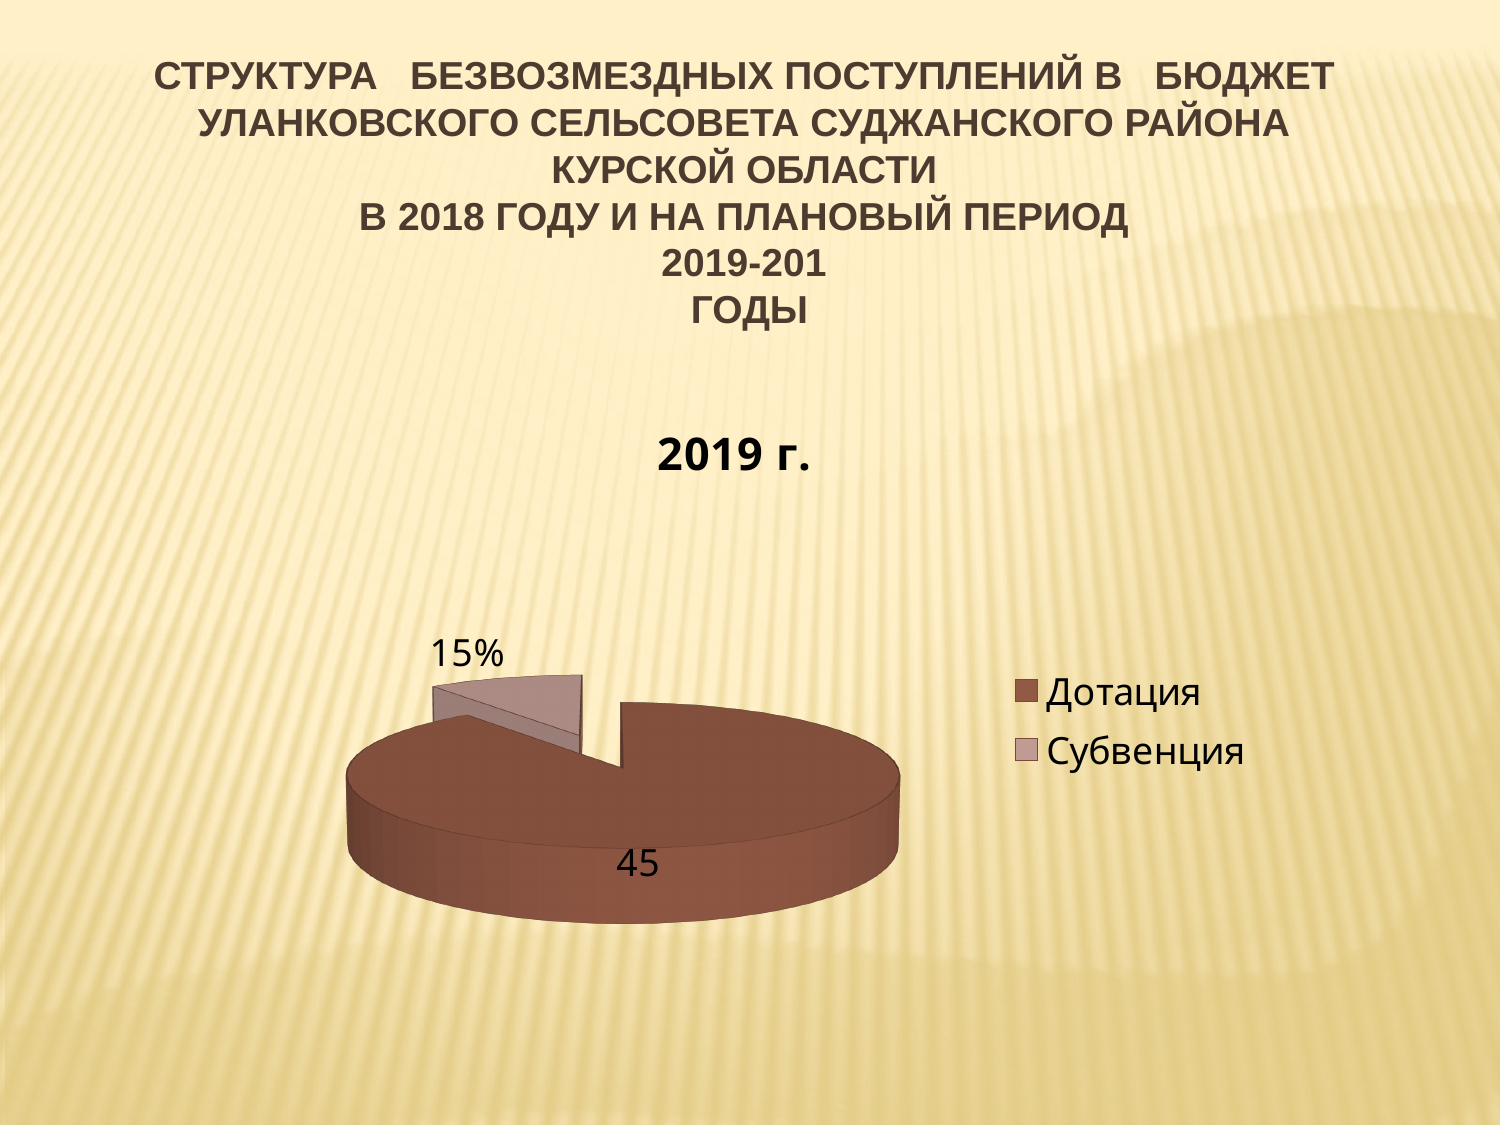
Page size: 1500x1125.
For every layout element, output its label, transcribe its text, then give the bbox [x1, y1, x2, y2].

title Структура безвозмездных поступлений в бюджет УЛАНКОВСКОГО сельсовета Суджанского района Курской области в 2018 году и на плановый период 2019-201 годы [128, 42, 1360, 340]
chart [198, 386, 1270, 1054]
